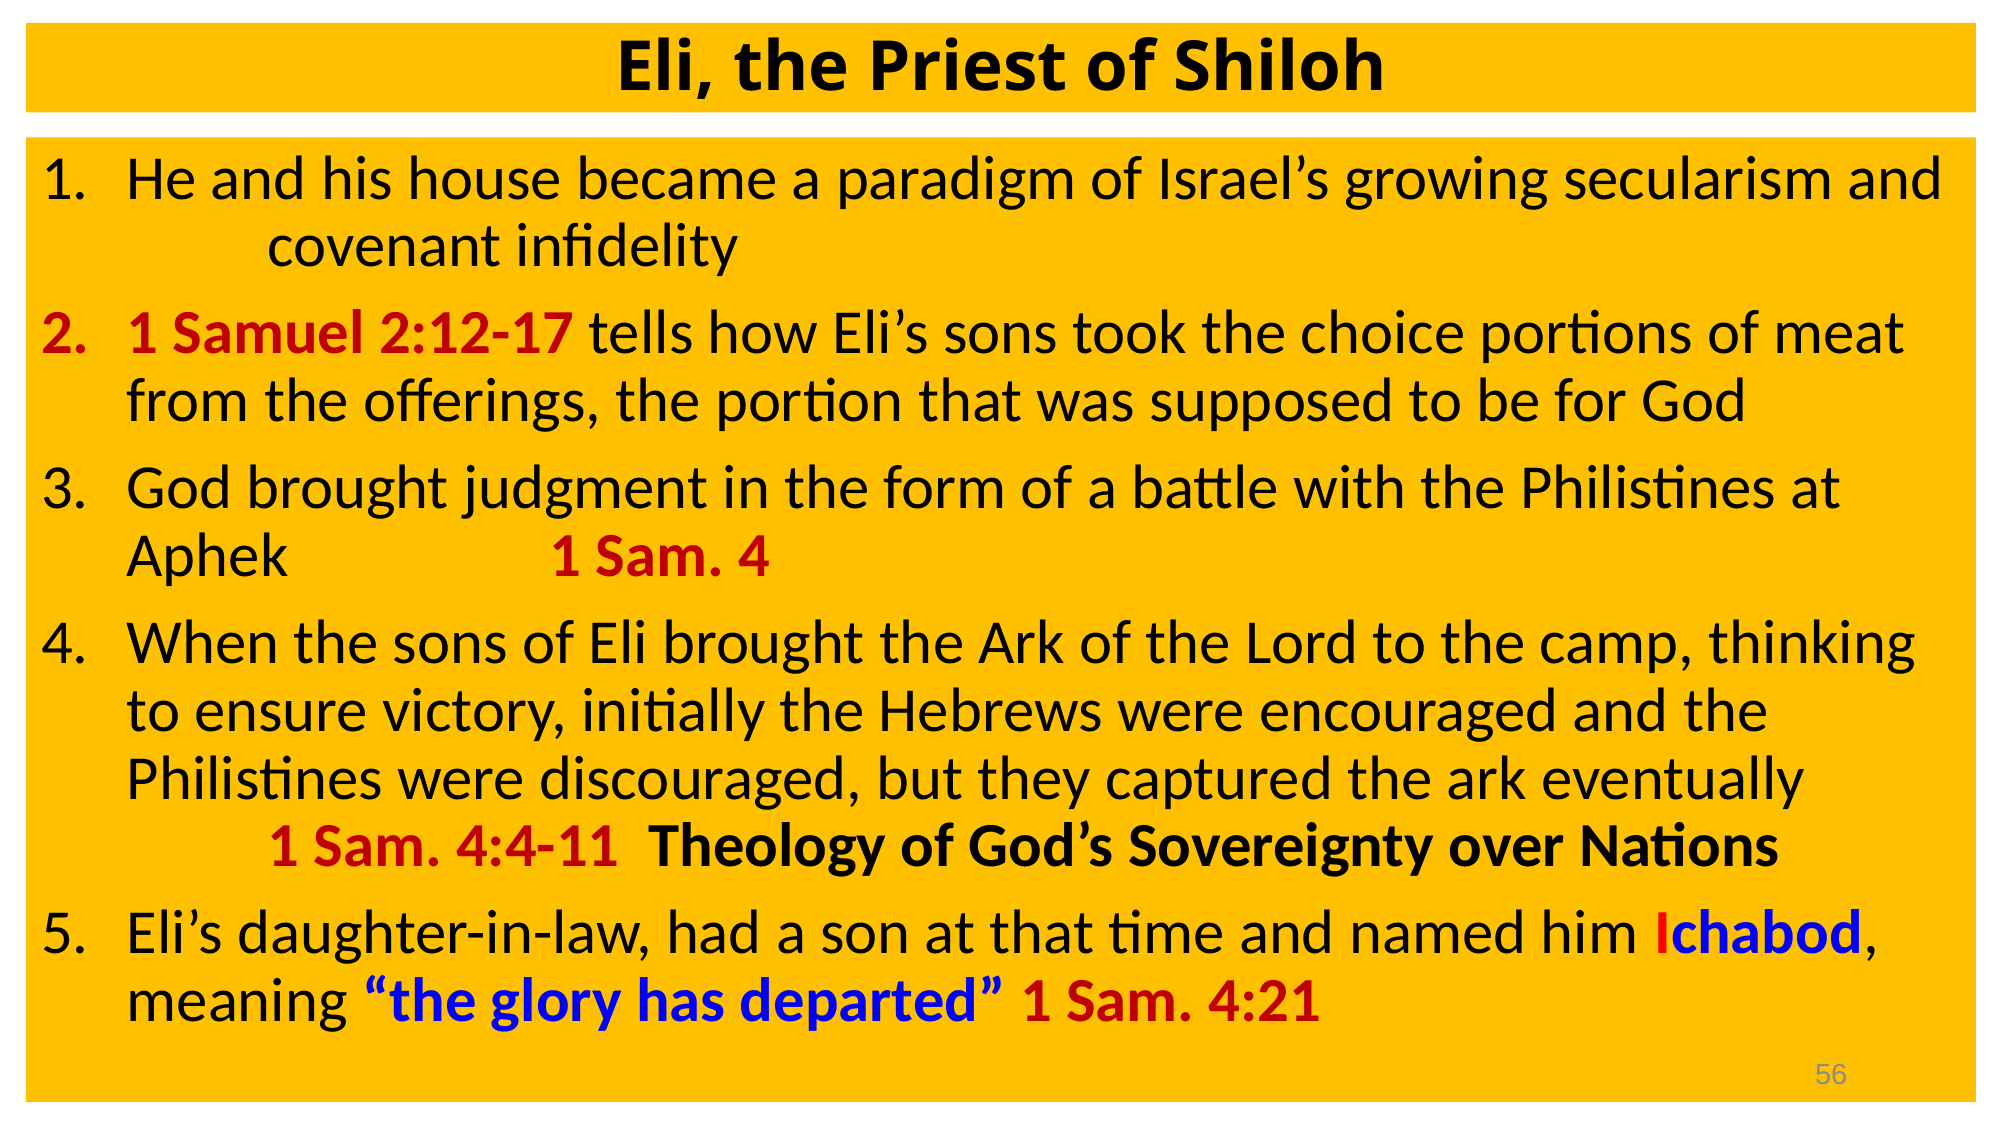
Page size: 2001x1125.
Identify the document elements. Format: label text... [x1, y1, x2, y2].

slide_number 56 [1412, 1042, 1863, 1103]
title Eli, the Priest of Shiloh [25, 22, 1976, 113]
list He and his house became a paradigm of Israel’s growing secularism and covenant infidelity 1 Samuel 2:12-17 tells how Eli’s sons took the choice portions of meat from the offerings, the portion that was supposed to be for God God brought judgment in the form of a battle with the Philistines at Aphek 1 Sam. 4 When the sons of Eli brought the Ark of the Lord to the camp, thinking to ensure victory, initially the Hebrews were encouraged and the Philistines were discouraged, but they captured the ark eventually 1 Sam. 4:4-11 Theology of God’s Sovereignty over Nations Eli’s daughter-in-law, had a son at that time and named him Ichabod, meaning “the glory has departed” 1 Sam. 4:21 [25, 137, 1976, 1103]
